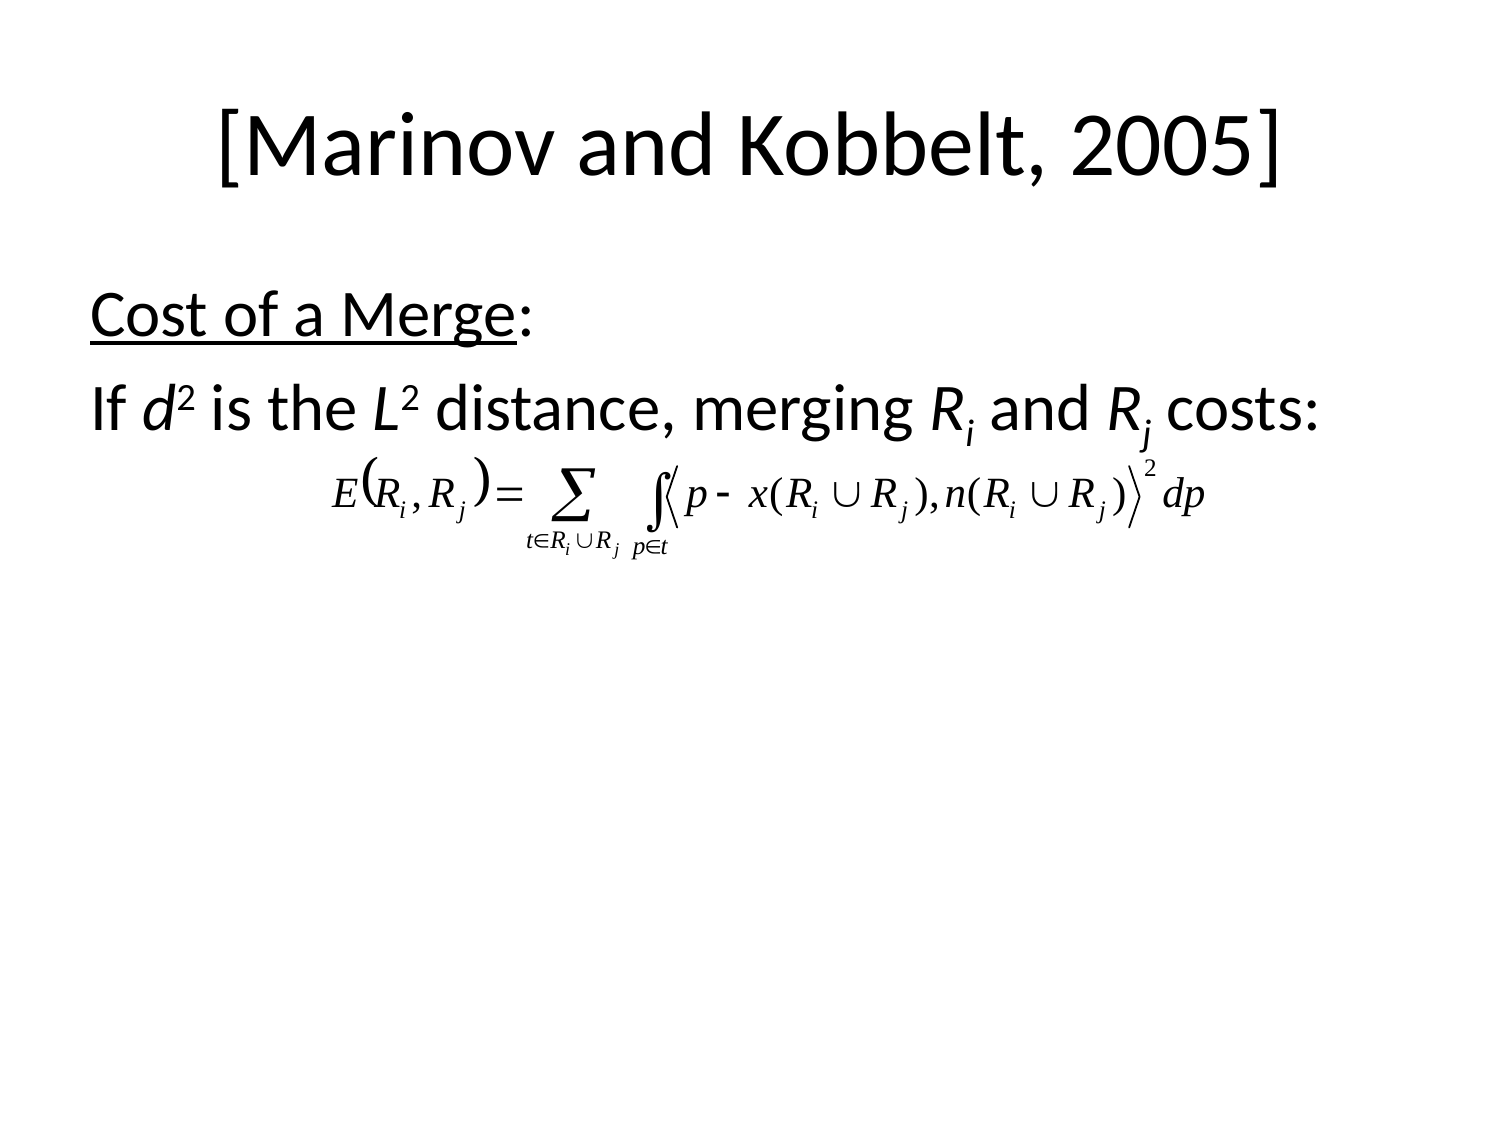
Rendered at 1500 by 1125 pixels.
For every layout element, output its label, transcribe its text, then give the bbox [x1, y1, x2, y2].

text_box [323, 449, 1214, 569]
list Cost of a Merge: If d2 is the L2 distance, merging Ri and Rj costs: [75, 262, 1425, 1125]
title [Marinov and Kobbelt, 2005] [75, 45, 1425, 233]
